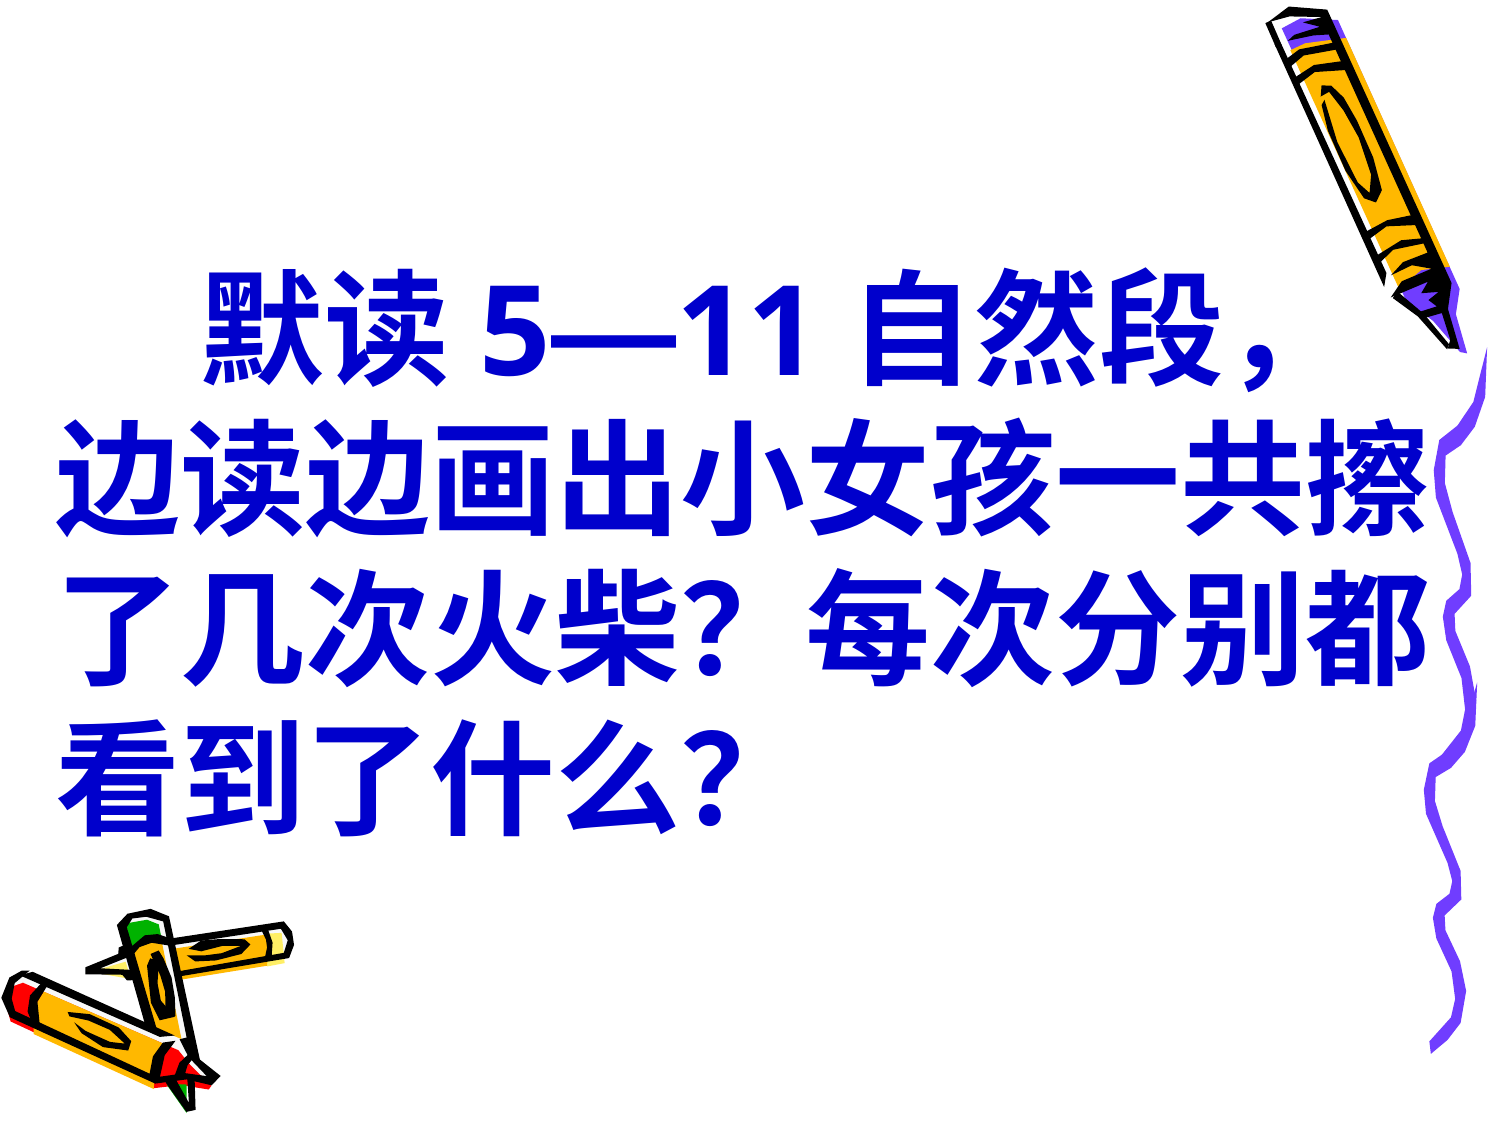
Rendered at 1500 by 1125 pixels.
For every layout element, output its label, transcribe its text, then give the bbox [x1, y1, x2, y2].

text_box 默读5—11自然段，边读边画出小女孩一共擦了几次火柴？每次分别都看到了什么？ [41, 243, 1468, 859]
